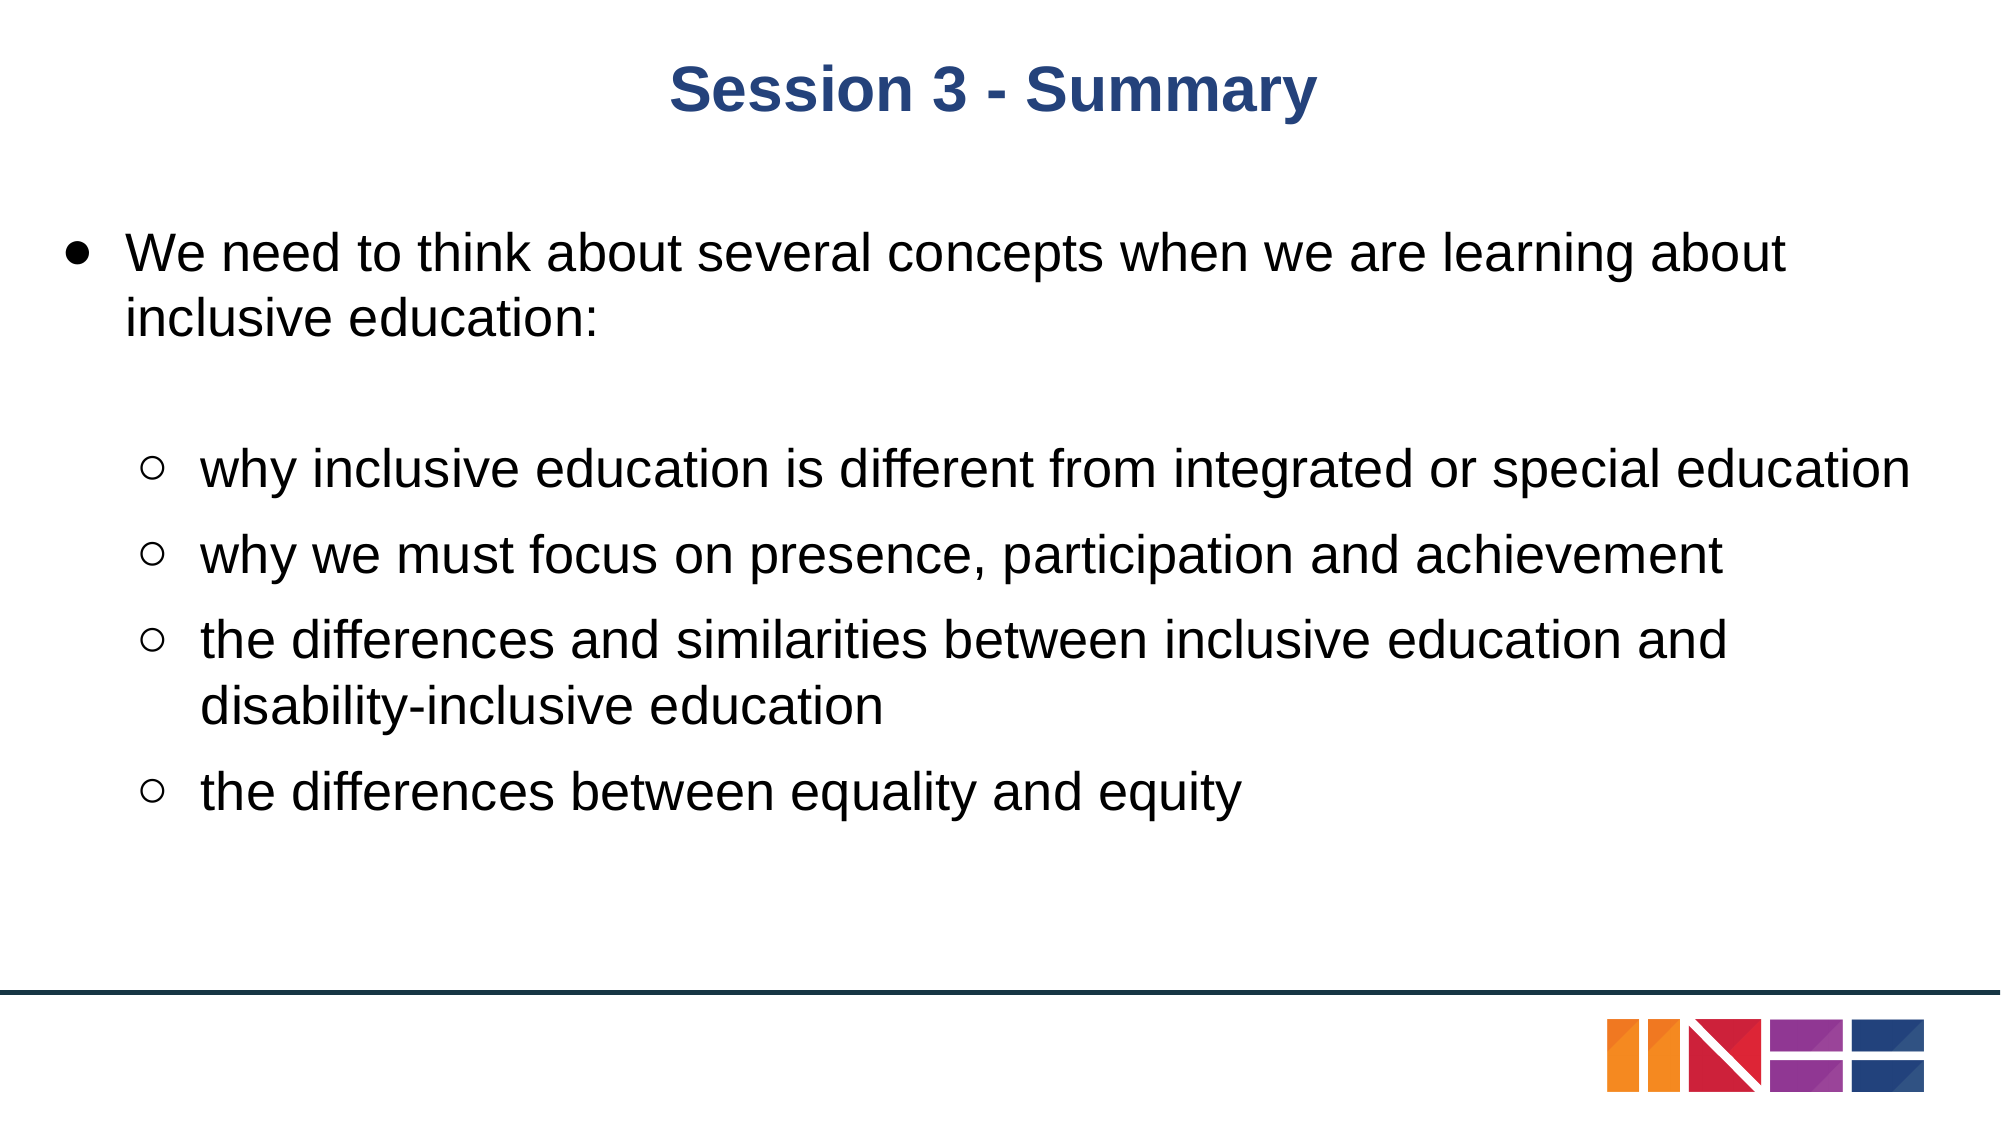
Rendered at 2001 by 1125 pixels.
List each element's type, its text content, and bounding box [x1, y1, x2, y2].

list We need to think about several concepts when we are learning about inclusive education: why inclusive education is different from integrated or special education why we must focus on presence, participation and achievement the differences and similarities between inclusive education and disability-inclusive education the differences between equality and equity [31, 197, 1971, 960]
picture [1607, 1019, 1924, 1092]
title Session 3 - Summary [31, 28, 1957, 145]
